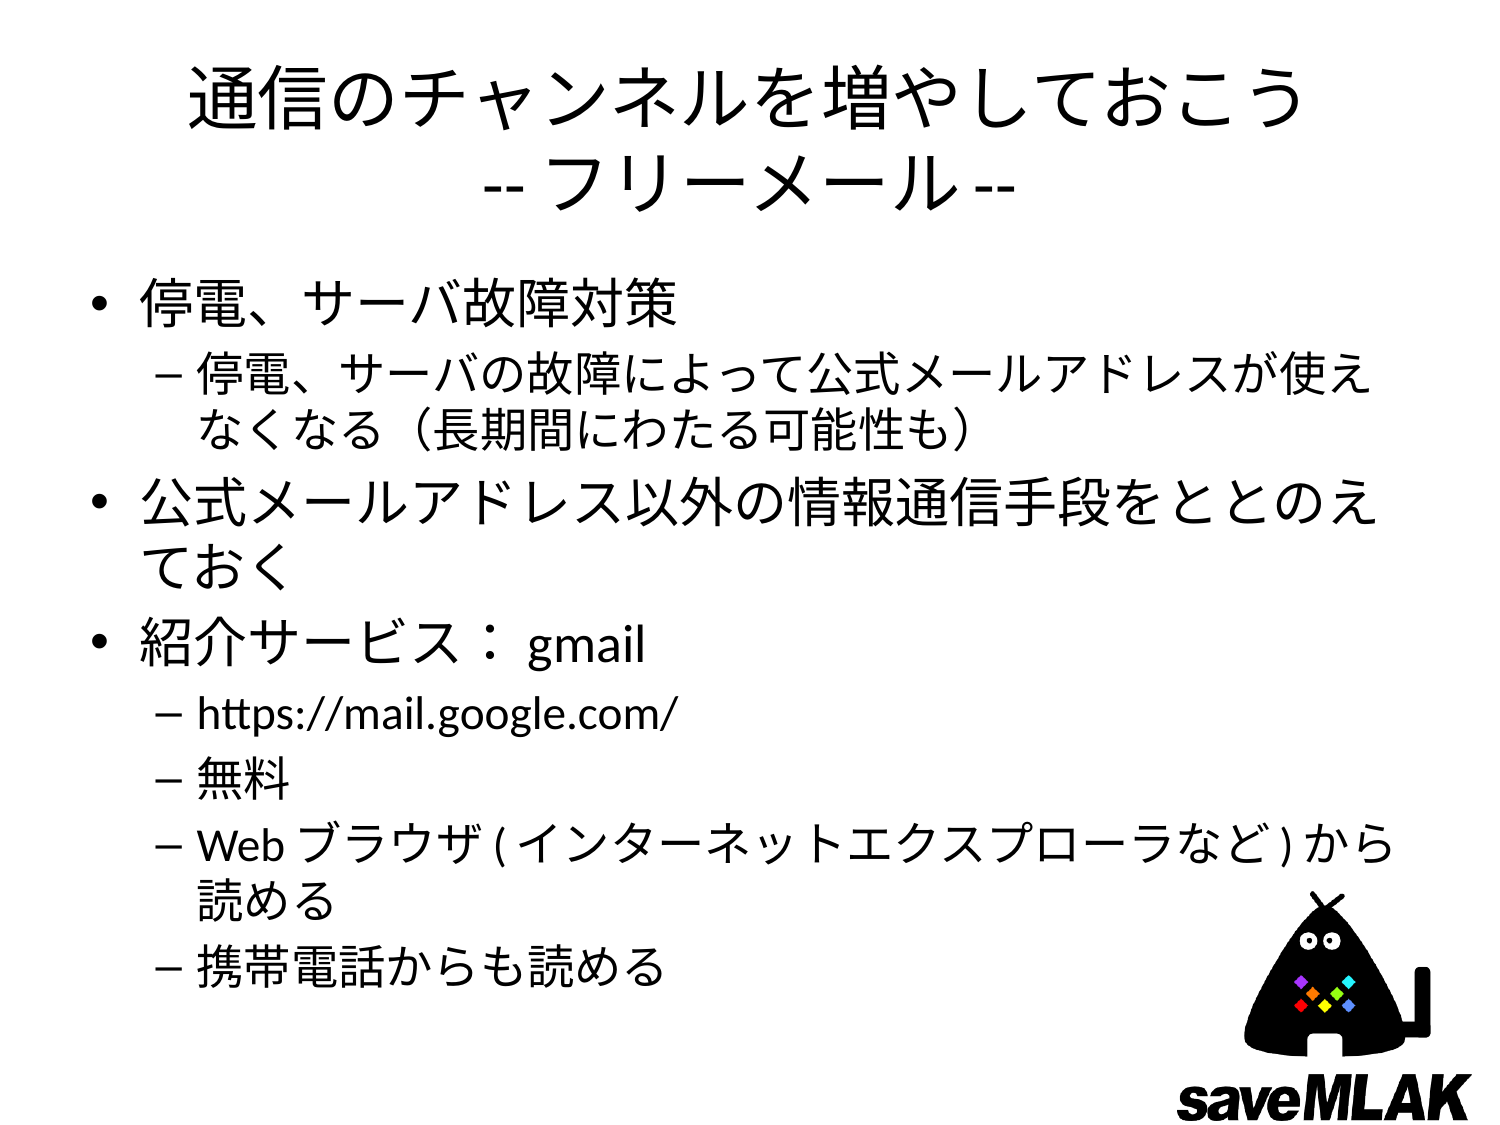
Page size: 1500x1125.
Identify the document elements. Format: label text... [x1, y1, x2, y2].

list 停電、サーバ故障対策 停電、サーバの故障によって公式メールアドレスが使えなくなる（長期間にわたる可能性も） 公式メールアドレス以外の情報通信手段をととのえておく 紹介サービス：gmail https://mail.google.com/ 無料 Webブラウザ(インターネットエクスプローラなど)から読める 携帯電話からも読める [75, 262, 1425, 1005]
title 通信のチャンネルを増やしておこう --フリーメール-- [75, 45, 1425, 233]
picture [1177, 891, 1472, 1121]
